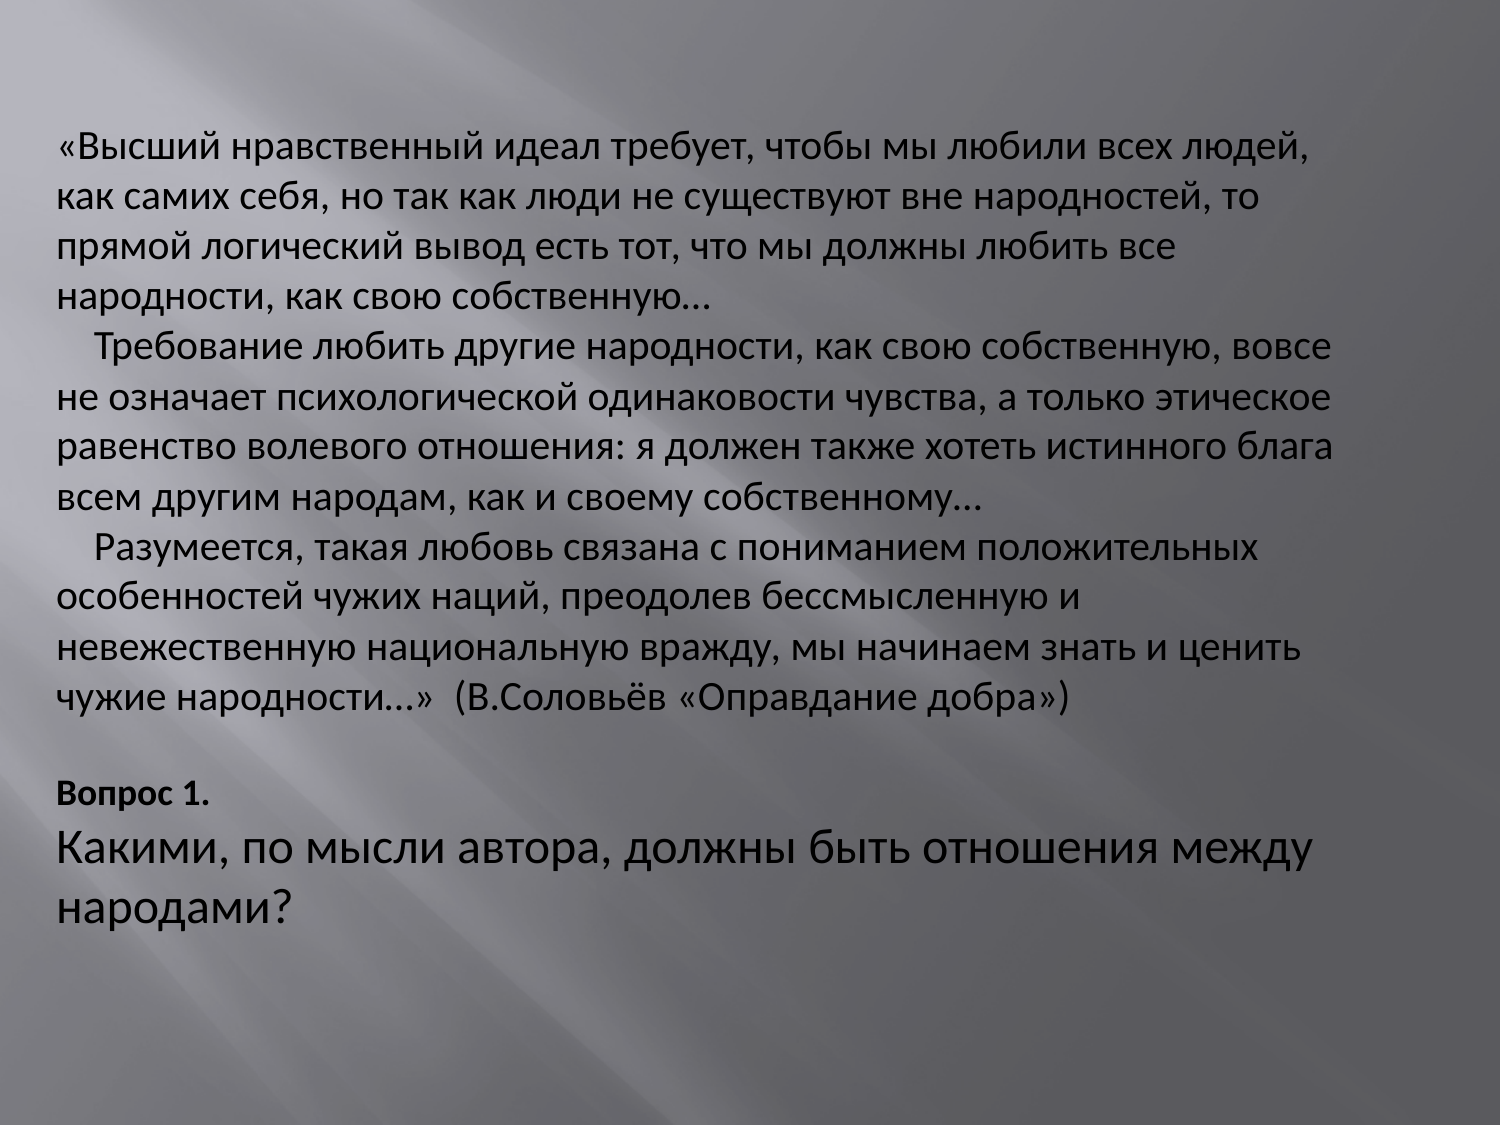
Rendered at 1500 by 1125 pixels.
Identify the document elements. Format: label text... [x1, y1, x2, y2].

text_box «Высший нравственный идеал требует, чтобы мы любили всех людей, как самих себя, но так как люди не существуют вне народностей, то прямой логический вывод есть тот, что мы должны любить все народности, как свою собственную… Требование любить другие народности, как свою собственную, вовсе не означает психологической одинаковости чувства, а только этическое равенство волевого отношения: я должен также хотеть истинного блага всем другим народам, как и своему собственному… Разумеется, такая любовь связана с пониманием положительных особенностей чужих наций, преодолев бессмысленную и невежественную национальную вражду, мы начинаем знать и ценить чужие народности…» (В.Соловьёв «Оправдание добра») Вопрос 1. Какими, по мысли автора, должны быть отношения между народами? [41, 0, 1377, 941]
